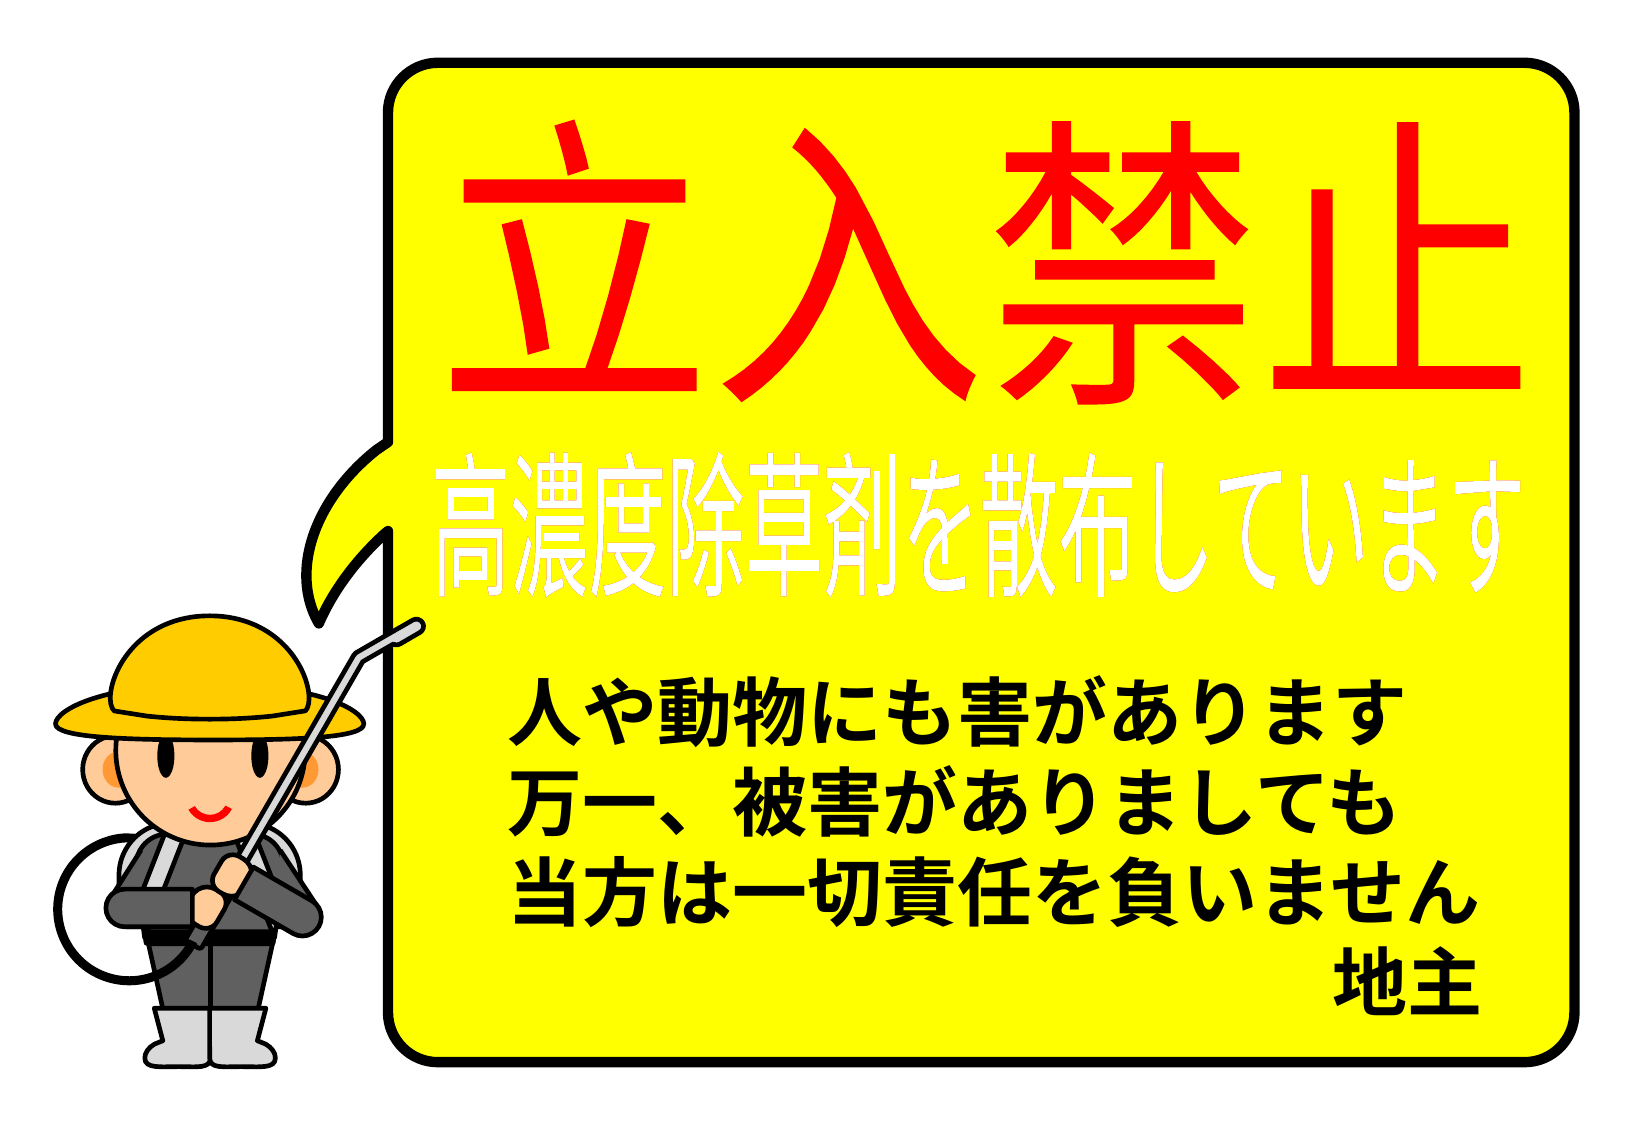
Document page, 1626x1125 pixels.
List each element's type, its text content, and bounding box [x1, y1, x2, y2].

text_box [53, 584, 364, 1068]
text_box 人や動物にも害があります 万一、被害がありましても 当方は一切責任を負いません 地主 [493, 657, 1520, 1033]
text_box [435, 451, 1521, 598]
text_box [304, 60, 1577, 1065]
